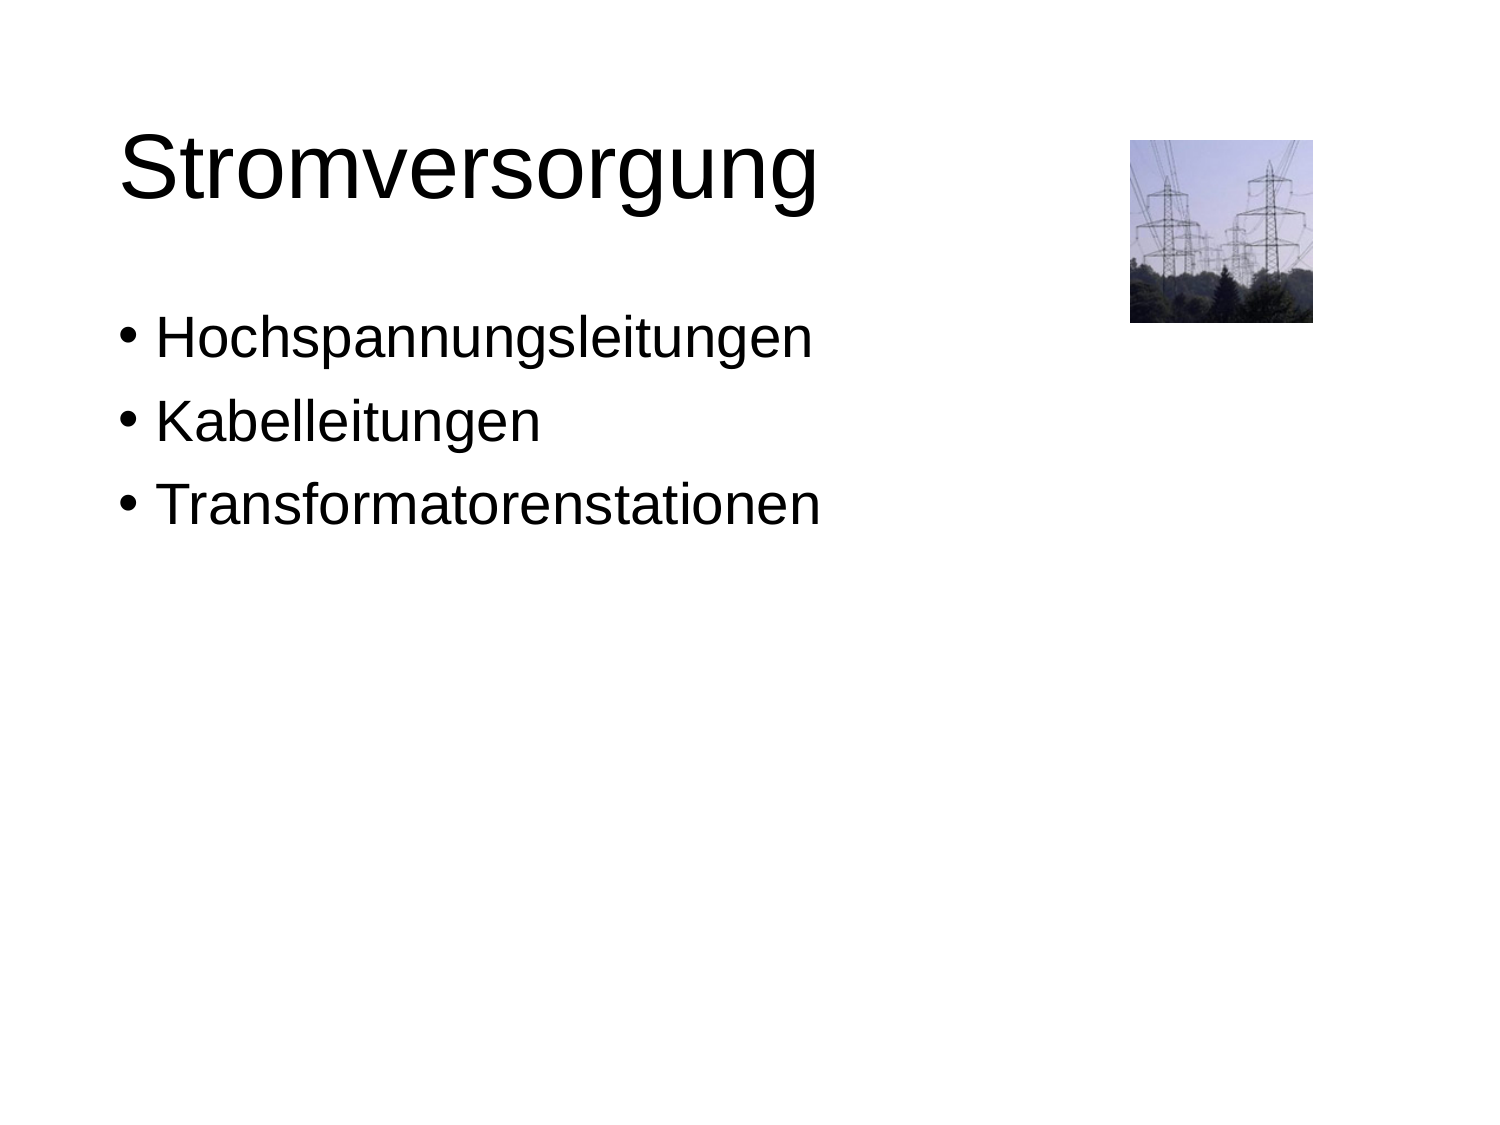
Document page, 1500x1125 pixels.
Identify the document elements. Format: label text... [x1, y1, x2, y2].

title Stromversorgung [103, 59, 1397, 278]
list Hochspannungsleitungen Kabelleitungen Transformatorenstationen [103, 299, 1397, 1014]
picture [1130, 140, 1313, 323]
